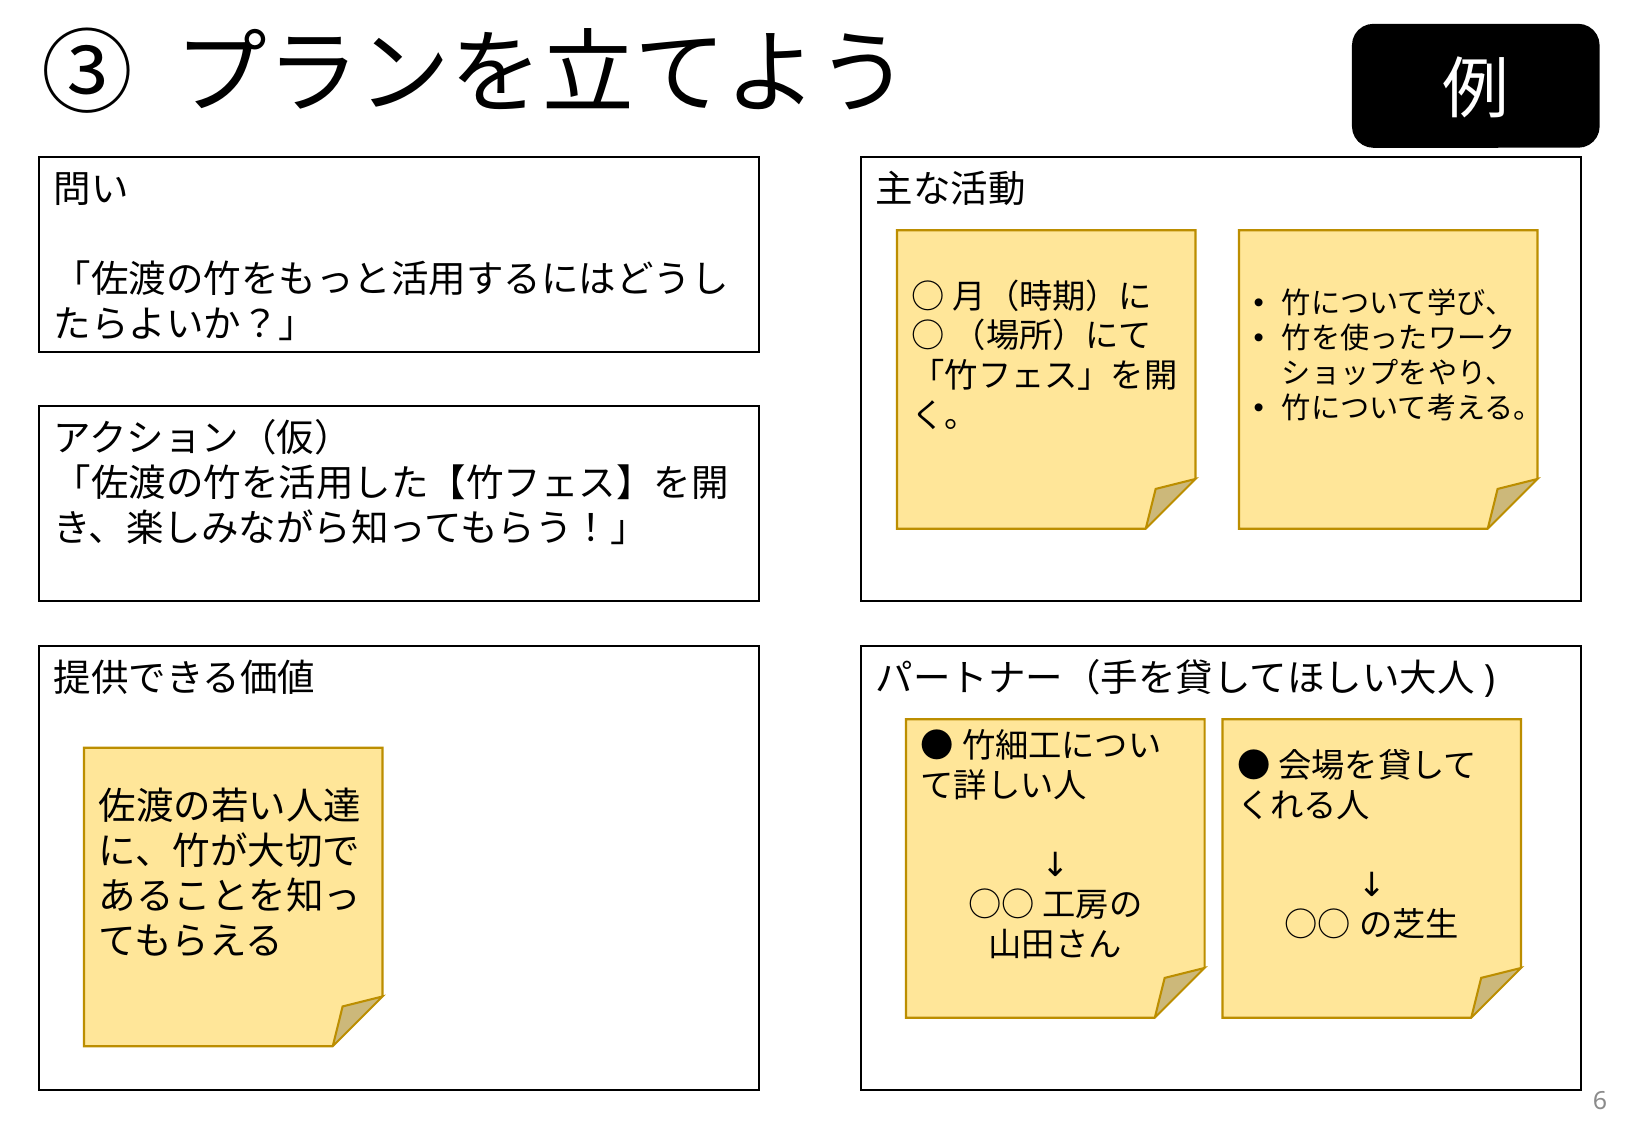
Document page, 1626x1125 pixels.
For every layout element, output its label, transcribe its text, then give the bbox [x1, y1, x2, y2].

text_box ●竹細工について詳しい人 ↓ ○○工房の 山田さん [904, 718, 1208, 1019]
text_box ●会場を貸してくれる人 ↓ ○○の芝生 [1221, 718, 1525, 1019]
text_box パートナー（手を貸してほしい大人) [860, 645, 1582, 1091]
text_box 佐渡の若い人達に、竹が大切であることを知ってもらえる [82, 746, 386, 1048]
title ③ プランを立てよう [26, 15, 1599, 137]
text_box 問い 「佐渡の竹をもっと活用するにはどうしたらよいか？」 [38, 156, 760, 353]
slide_number 6 [1515, 1079, 1623, 1123]
text_box 主な活動 [860, 156, 1582, 602]
text_box 竹について学び、 竹を使ったワークショップをやり、 竹について考える。 [1237, 229, 1541, 530]
text_box アクション（仮） 「佐渡の竹を活用した【竹フェス】を開き、楽しみながら知ってもらう！」 [38, 405, 760, 602]
text_box ○月（時期）に ○（場所）にて 「竹フェス」を開く。 [895, 229, 1199, 530]
text_box 提供できる価値 [38, 645, 760, 1091]
text_box 例 [1351, 23, 1600, 148]
